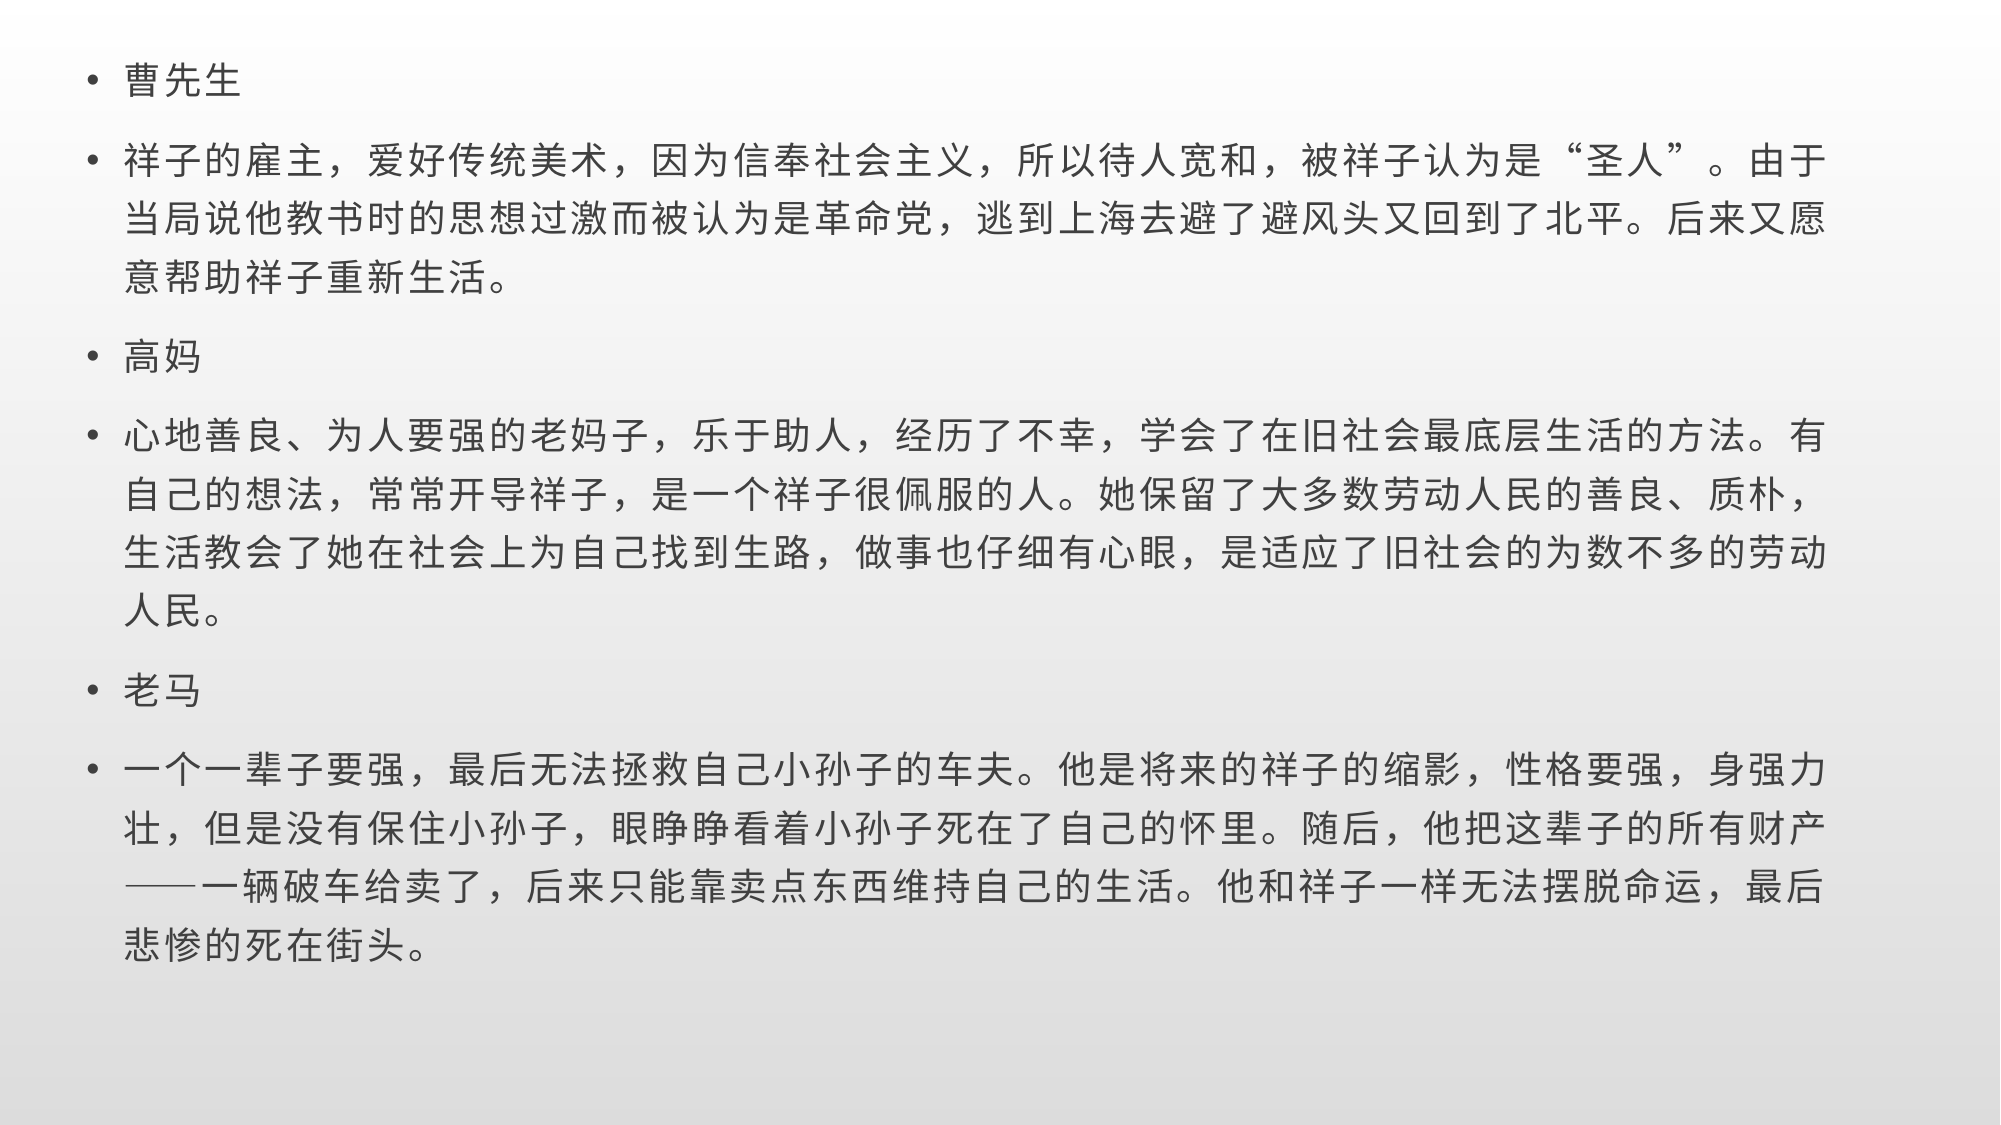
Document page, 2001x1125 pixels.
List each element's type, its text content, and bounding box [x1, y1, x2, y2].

list 曹先生 祥子的雇主，爱好传统美术，因为信奉社会主义，所以待人宽和，被祥子认为是“圣人”。由于当局说他教书时的思想过激而被认为是革命党，逃到上海去避了避风头又回到了北平。后来又愿意帮助祥子重新生活。 高妈 心地善良、为人要强的老妈子，乐于助人，经历了不幸，学会了在旧社会最底层生活的方法。有自己的想法，常常开导祥子，是一个祥子很佩服的人。她保留了大多数劳动人民的善良、质朴，生活教会了她在社会上为自己找到生路，做事也仔细有心眼，是适应了旧社会的为数不多的劳动人民。 老马 一个一辈子要强，最后无法拯救自己小孙子的车夫。他是将来的祥子的缩影，性格要强，身强力壮，但是没有保住小孙子，眼睁睁看着小孙子死在了自己的怀里。随后，他把这辈子的所有财产——一辆破车给卖了，后来只能靠卖点东西维持自己的生活。他和祥子一样无法摆脱命运，最后悲惨的死在街头。 [69, 43, 1850, 871]
